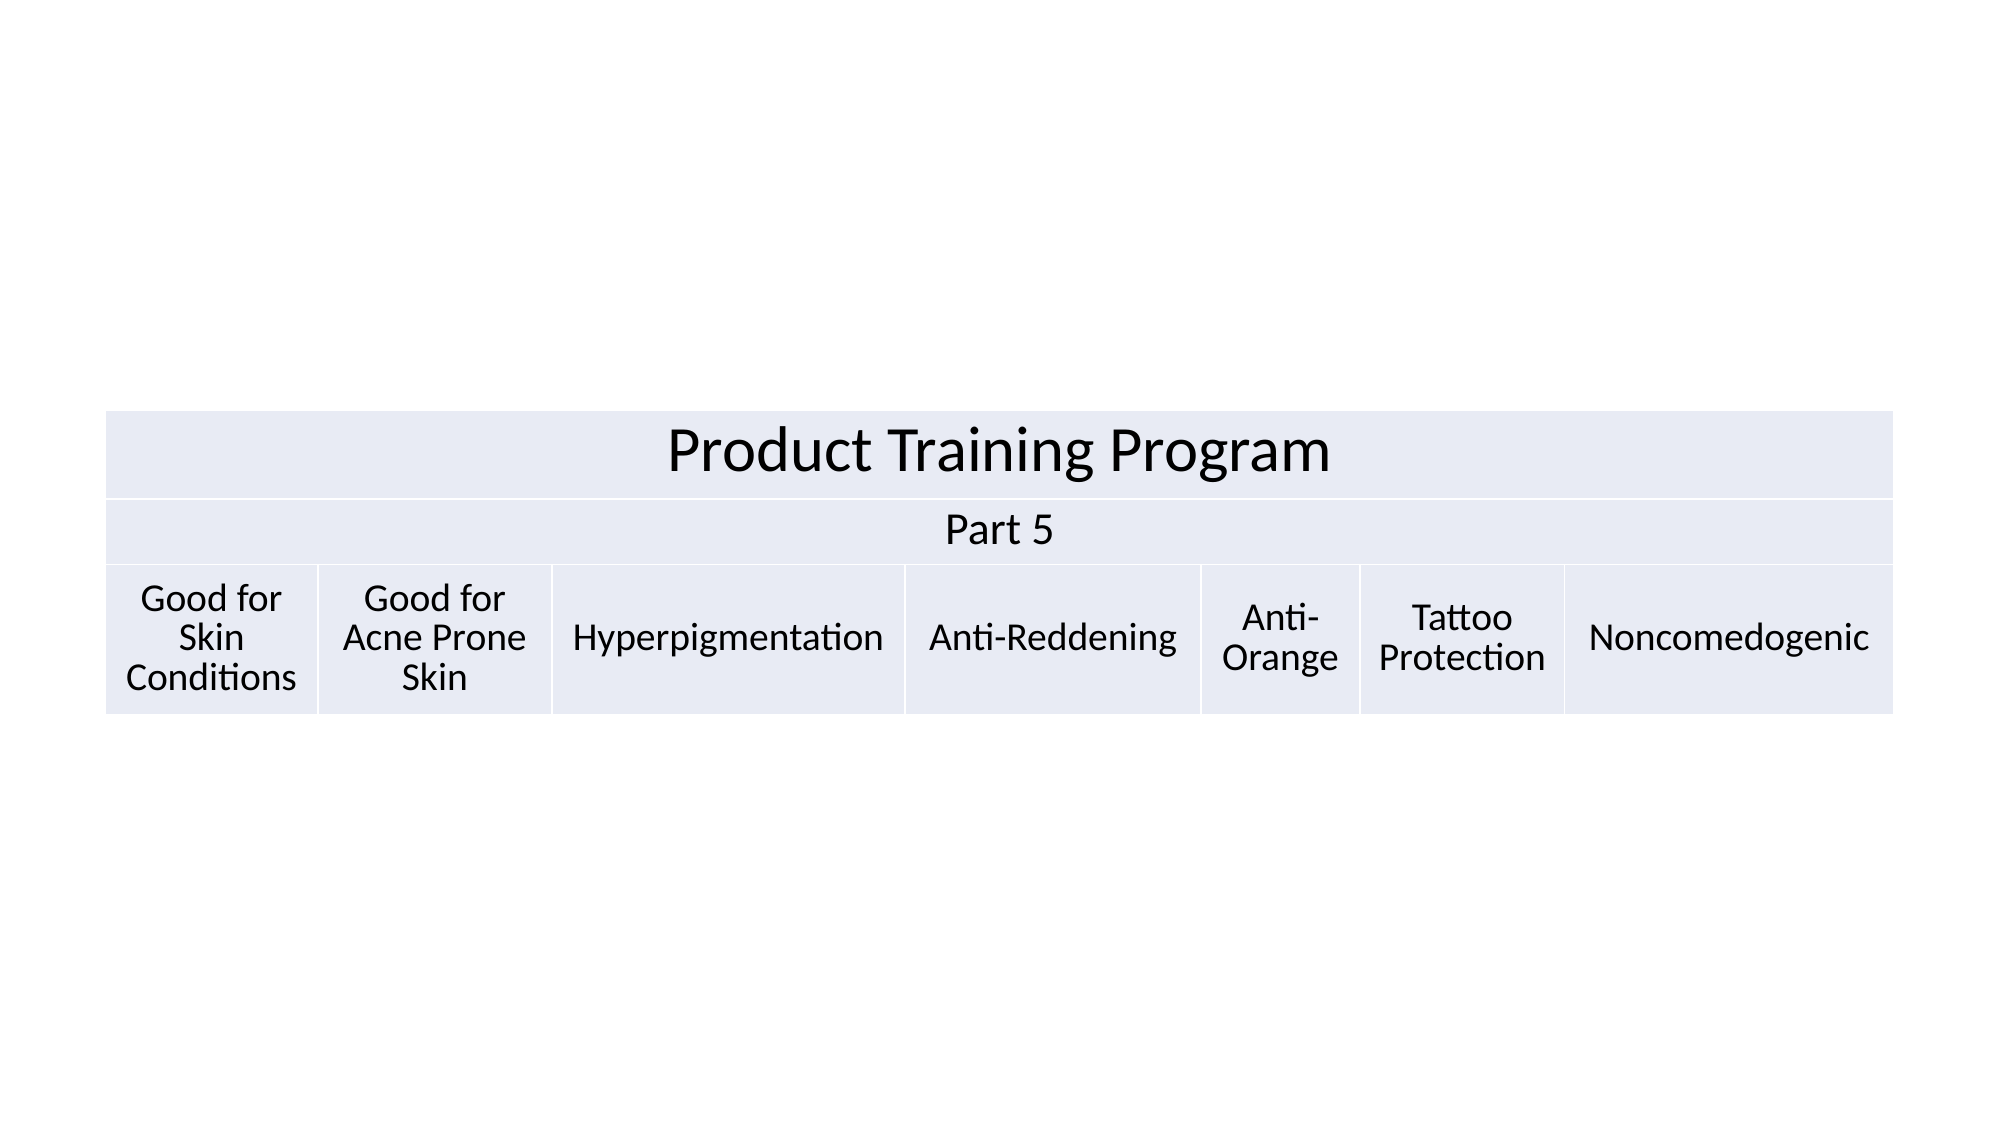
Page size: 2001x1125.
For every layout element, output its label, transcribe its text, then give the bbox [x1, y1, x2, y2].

table_cell Anti-Orange [1202, 565, 1359, 714]
table_cell Good for Acne Prone Skin [319, 565, 551, 714]
table_cell Noncomedogenic [1565, 565, 1893, 714]
table_cell Tattoo Protection [1361, 565, 1564, 714]
table_cell Anti-Reddening [906, 565, 1200, 714]
table_header Product Training Program [106, 411, 1893, 498]
table_cell Part 5 [106, 500, 1893, 564]
table_cell Hyperpigmentation [553, 565, 904, 714]
table_cell Good for Skin Conditions [106, 565, 317, 714]
